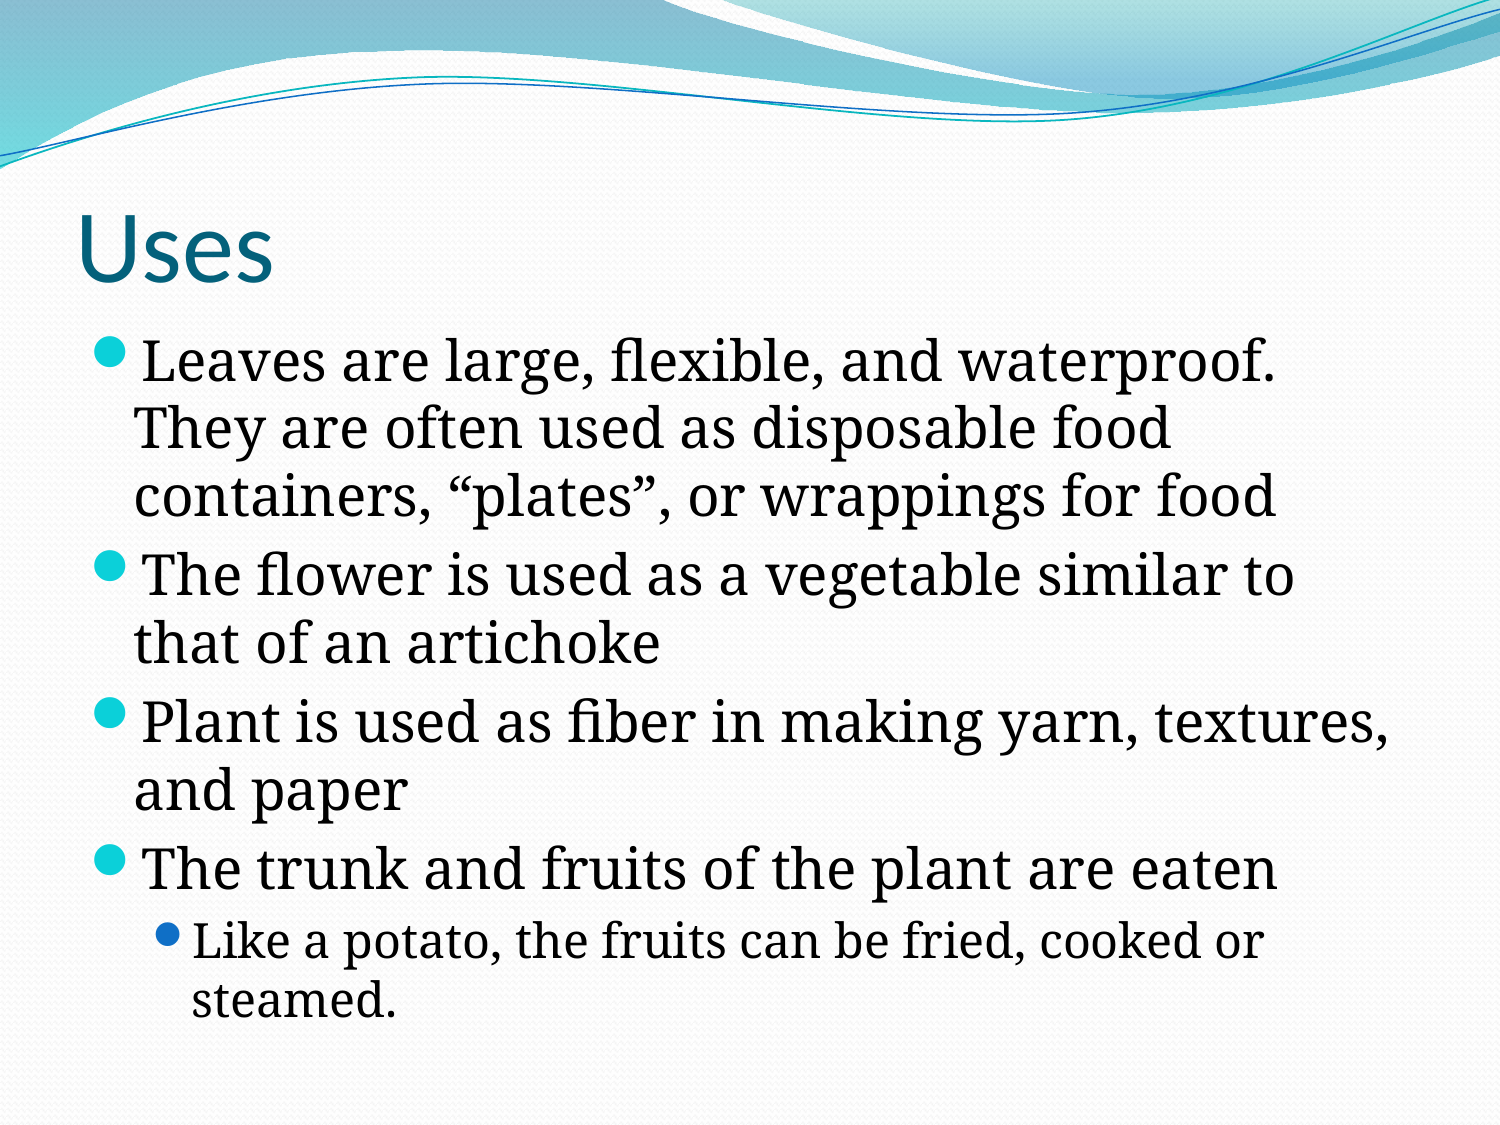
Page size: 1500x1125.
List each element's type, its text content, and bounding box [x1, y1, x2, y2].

title Uses [75, 115, 1425, 303]
list Leaves are large, flexible, and waterproof. They are often used as disposable food containers, “plates”, or wrappings for food The flower is used as a vegetable similar to that of an artichoke Plant is used as fiber in making yarn, textures, and paper The trunk and fruits of the plant are eaten Like a potato, the fruits can be fried, cooked or steamed. [75, 317, 1425, 1038]
